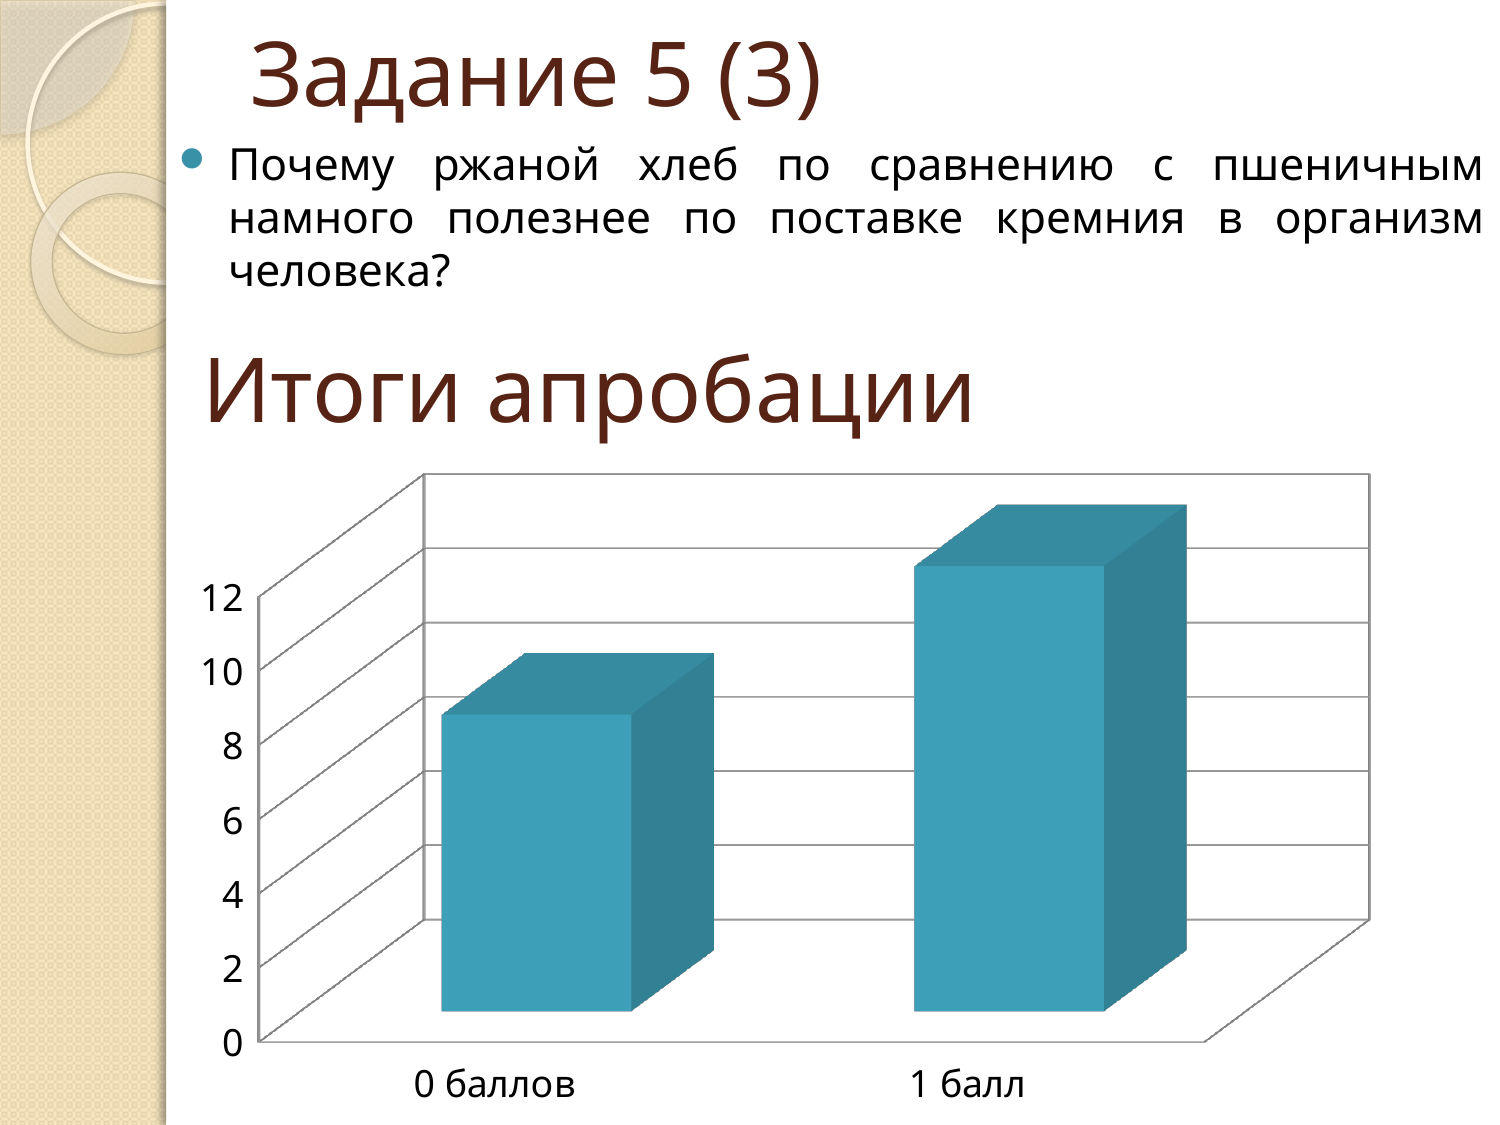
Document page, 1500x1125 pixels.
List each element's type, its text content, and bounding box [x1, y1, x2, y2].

list Почему ржаной хлеб по сравнению с пшеничным намного полезнее по поставке кремния в организм человека? [164, 128, 1500, 305]
title Задание 5 (3) [235, 0, 1466, 128]
text_box Итоги апробации [187, 316, 1418, 457]
chart [175, 456, 1395, 1125]
